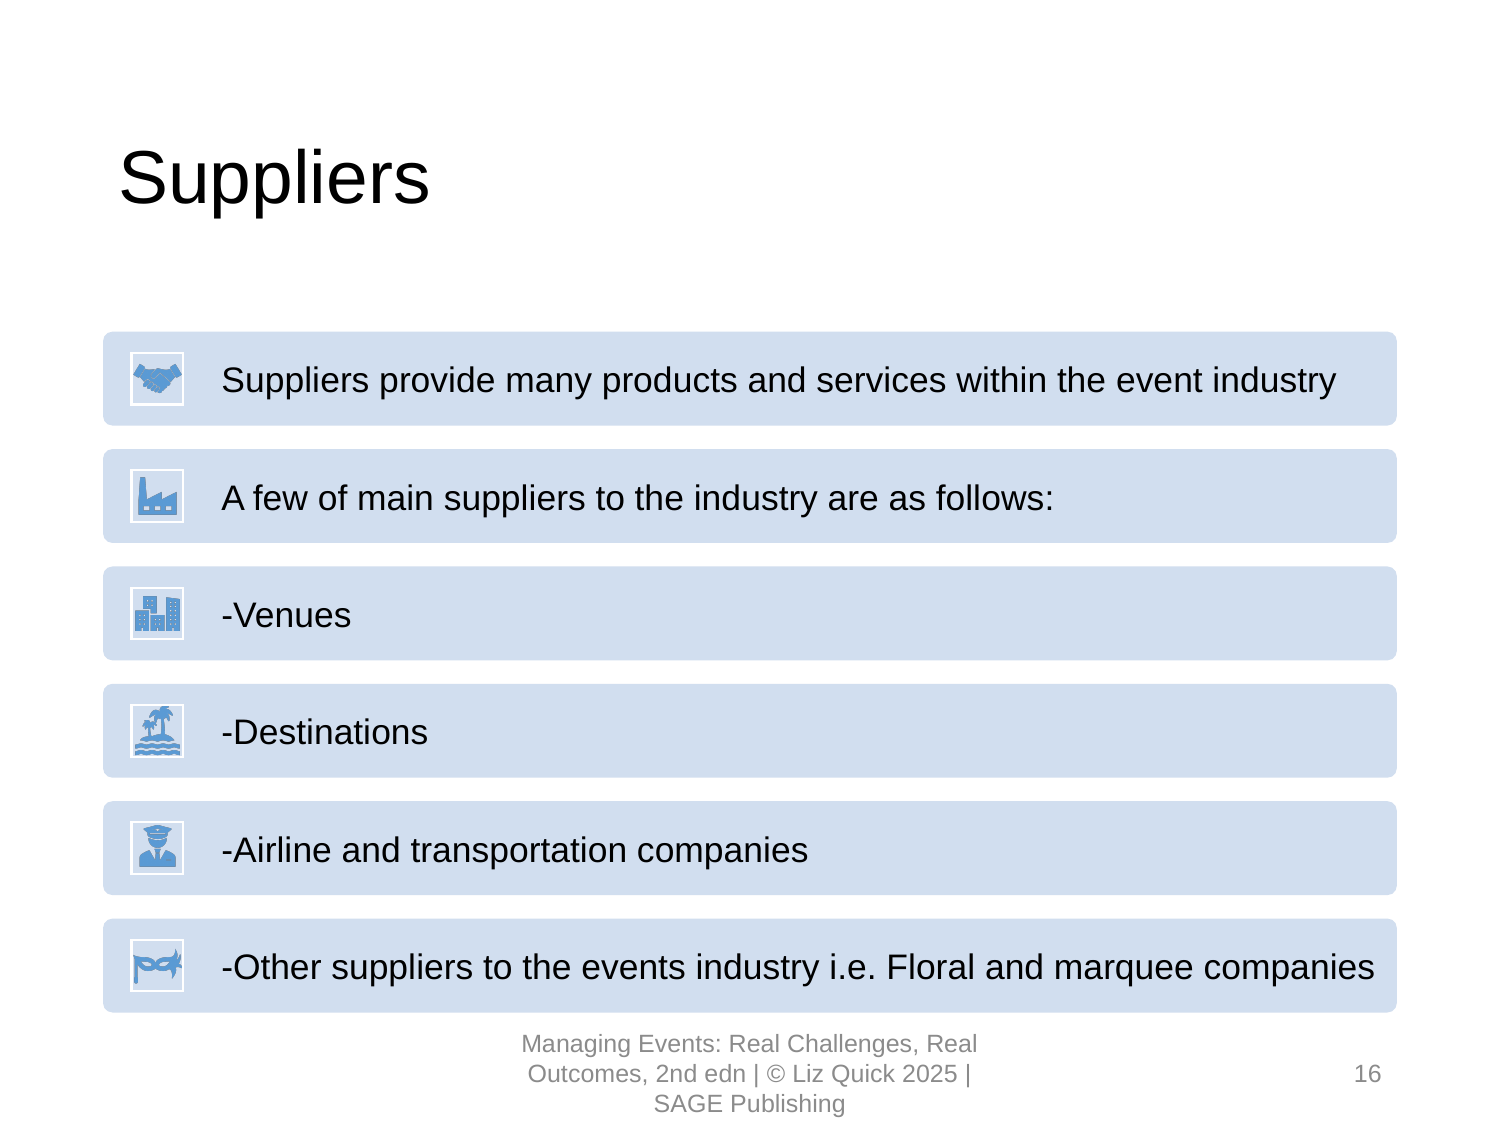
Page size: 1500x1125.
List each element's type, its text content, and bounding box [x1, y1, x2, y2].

slide_number 16 [1059, 1042, 1397, 1103]
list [103, 331, 1397, 1013]
title Suppliers [103, 70, 1397, 288]
footer Managing Events: Real Challenges, Real Outcomes, 2nd edn | © Liz Quick 2025 | SAGE Publishing [496, 1042, 1004, 1103]
